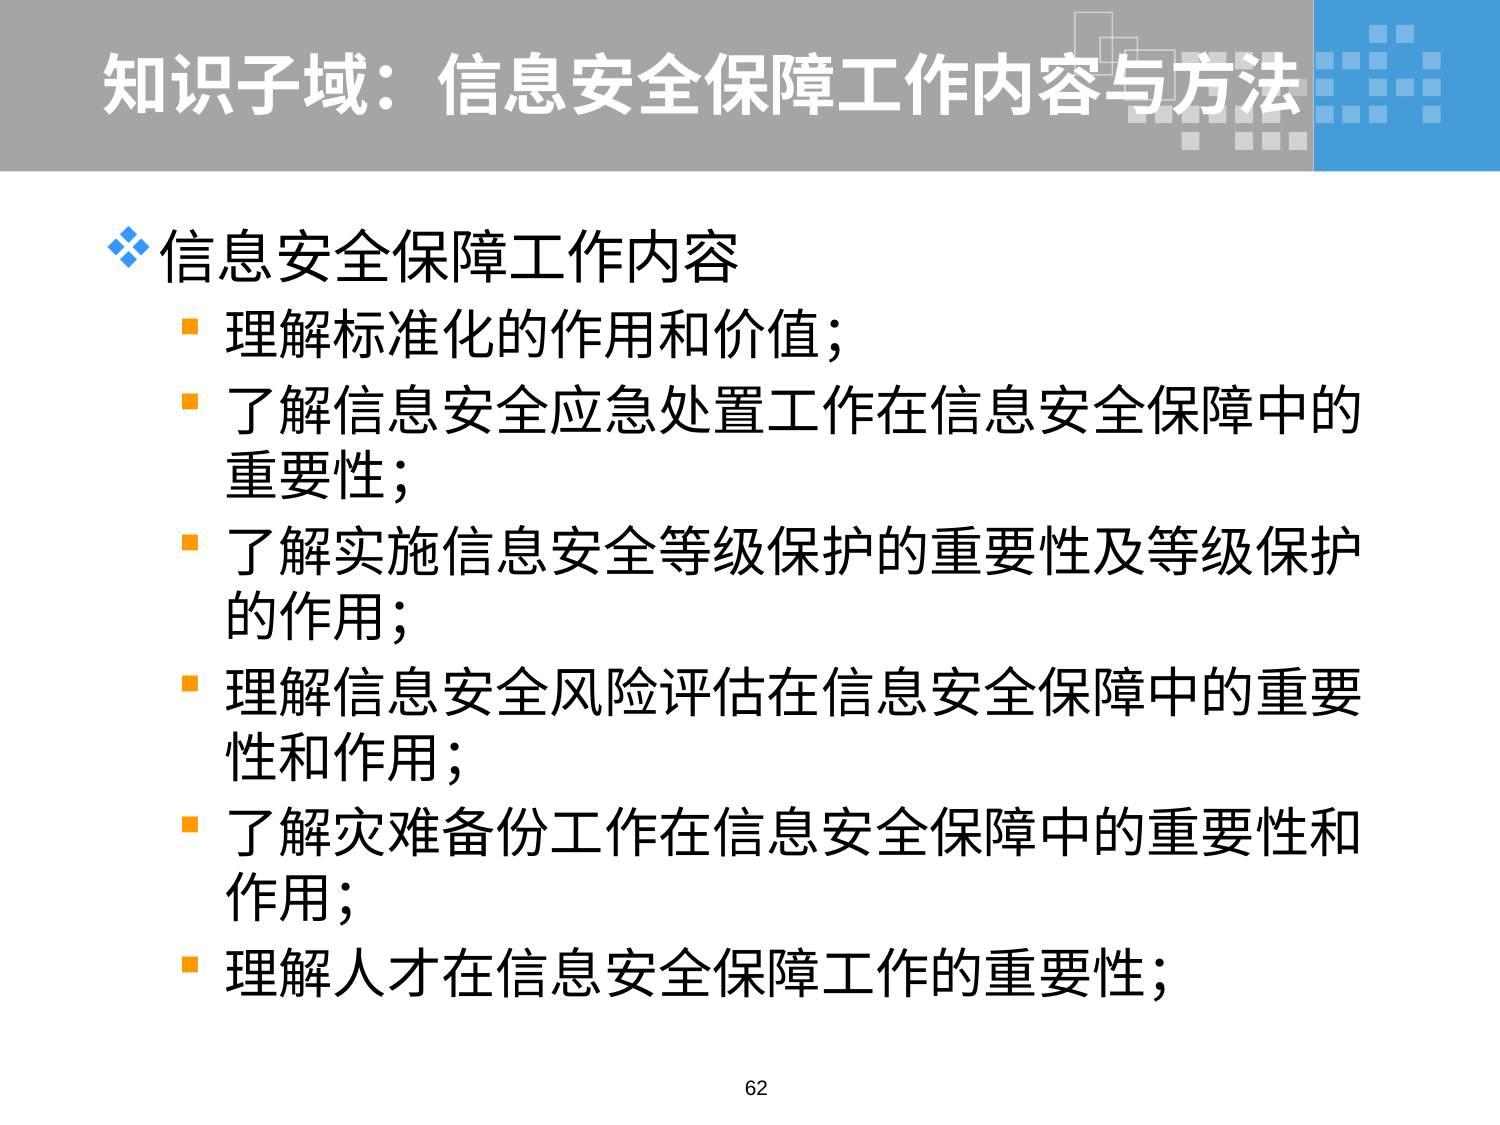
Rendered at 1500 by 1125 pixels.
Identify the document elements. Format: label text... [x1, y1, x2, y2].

list 信息安全保障工作内容 理解标准化的作用和价值； 了解信息安全应急处置工作在信息安全保障中的重要性； 了解实施信息安全等级保护的重要性及等级保护的作用； 理解信息安全风险评估在信息安全保障中的重要性和作用； 了解灾难备份工作在信息安全保障中的重要性和作用； 理解人才在信息安全保障工作的重要性； [87, 212, 1432, 1050]
title 知识子域：信息安全保障工作内容与方法 [87, 42, 1353, 123]
slide_number 62 [687, 1066, 826, 1111]
